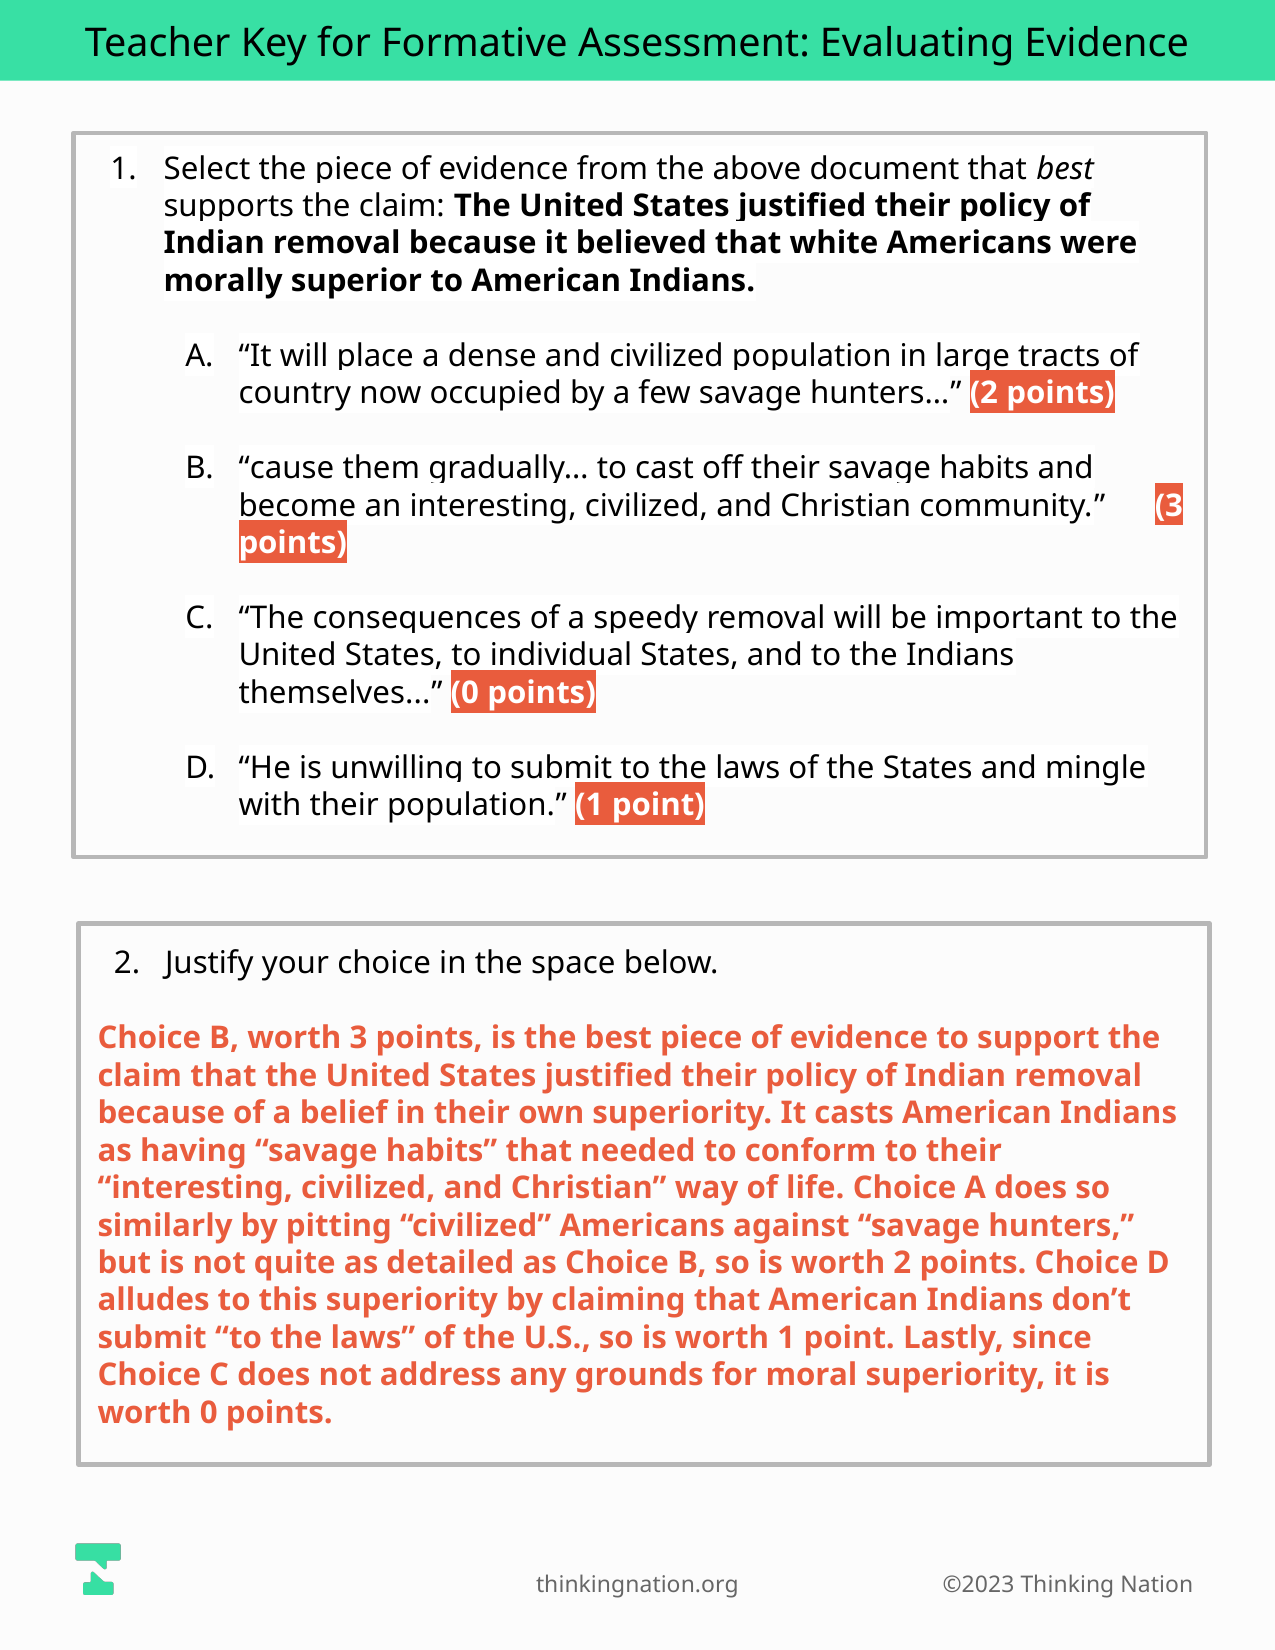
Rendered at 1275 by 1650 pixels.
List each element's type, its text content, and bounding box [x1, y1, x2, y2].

picture [62, 1533, 134, 1605]
text_box ©2023 Thinking Nation [907, 1553, 1210, 1605]
text_box 2. Justify your choice in the space below. Choice B, worth 3 points, is the best piece of evidence to support the claim that the United States justified their policy of Indian removal because of a belief in their own superiority. It casts American Indians as having “savage habits” that needed to conform to their “interesting, civilized, and Christian” way of life. Choice A does so similarly by pitting “civilized” Americans against “savage hunters,” but is not quite as detailed as Choice B, so is worth 2 points. Choice D alludes to this superiority by claiming that American Indians don’t submit “to the laws” of the U.S., so is worth 1 point. Lastly, since Choice C does not address any grounds for moral superiority, it is worth 0 points. [78, 923, 1210, 1465]
text_box Select the piece of evidence from the above document that best supports the claim: The United States justified their policy of Indian removal because it believed that white Americans were morally superior to American Indians. “It will place a dense and civilized population in large tracts of country now occupied by a few savage hunters…” (2 points) “cause them gradually… to cast off their savage habits and become an interesting, civilized, and Christian community.” (3 points) “The consequences of a speedy removal will be important to the United States, to individual States, and to the Indians themselves...” (0 points) “He is unwilling to submit to the laws of the States and mingle with their population.” (1 point) [73, 132, 1207, 858]
text_box thinkingnation.org [486, 1553, 789, 1605]
text_box Teacher Key for Formative Assessment: Evaluating Evidence [0, 0, 1275, 81]
